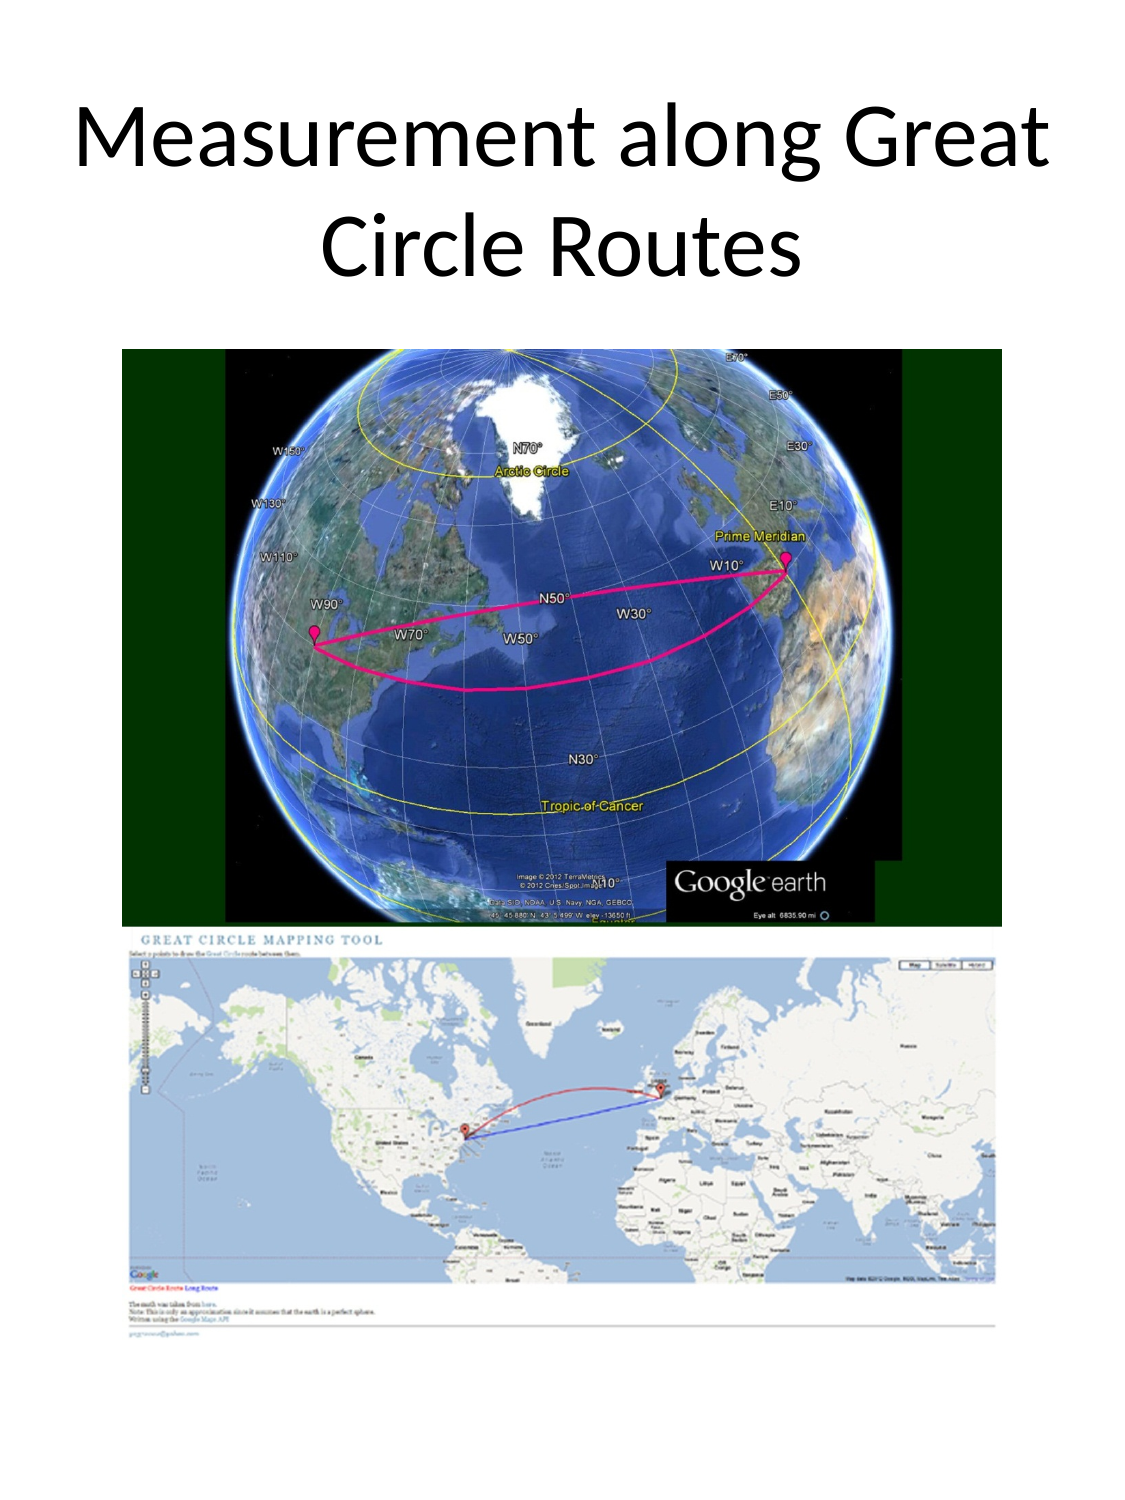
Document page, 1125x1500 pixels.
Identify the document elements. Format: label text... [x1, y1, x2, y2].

title Measurement along Great Circle Routes [56, 60, 1069, 310]
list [122, 349, 1003, 1341]
